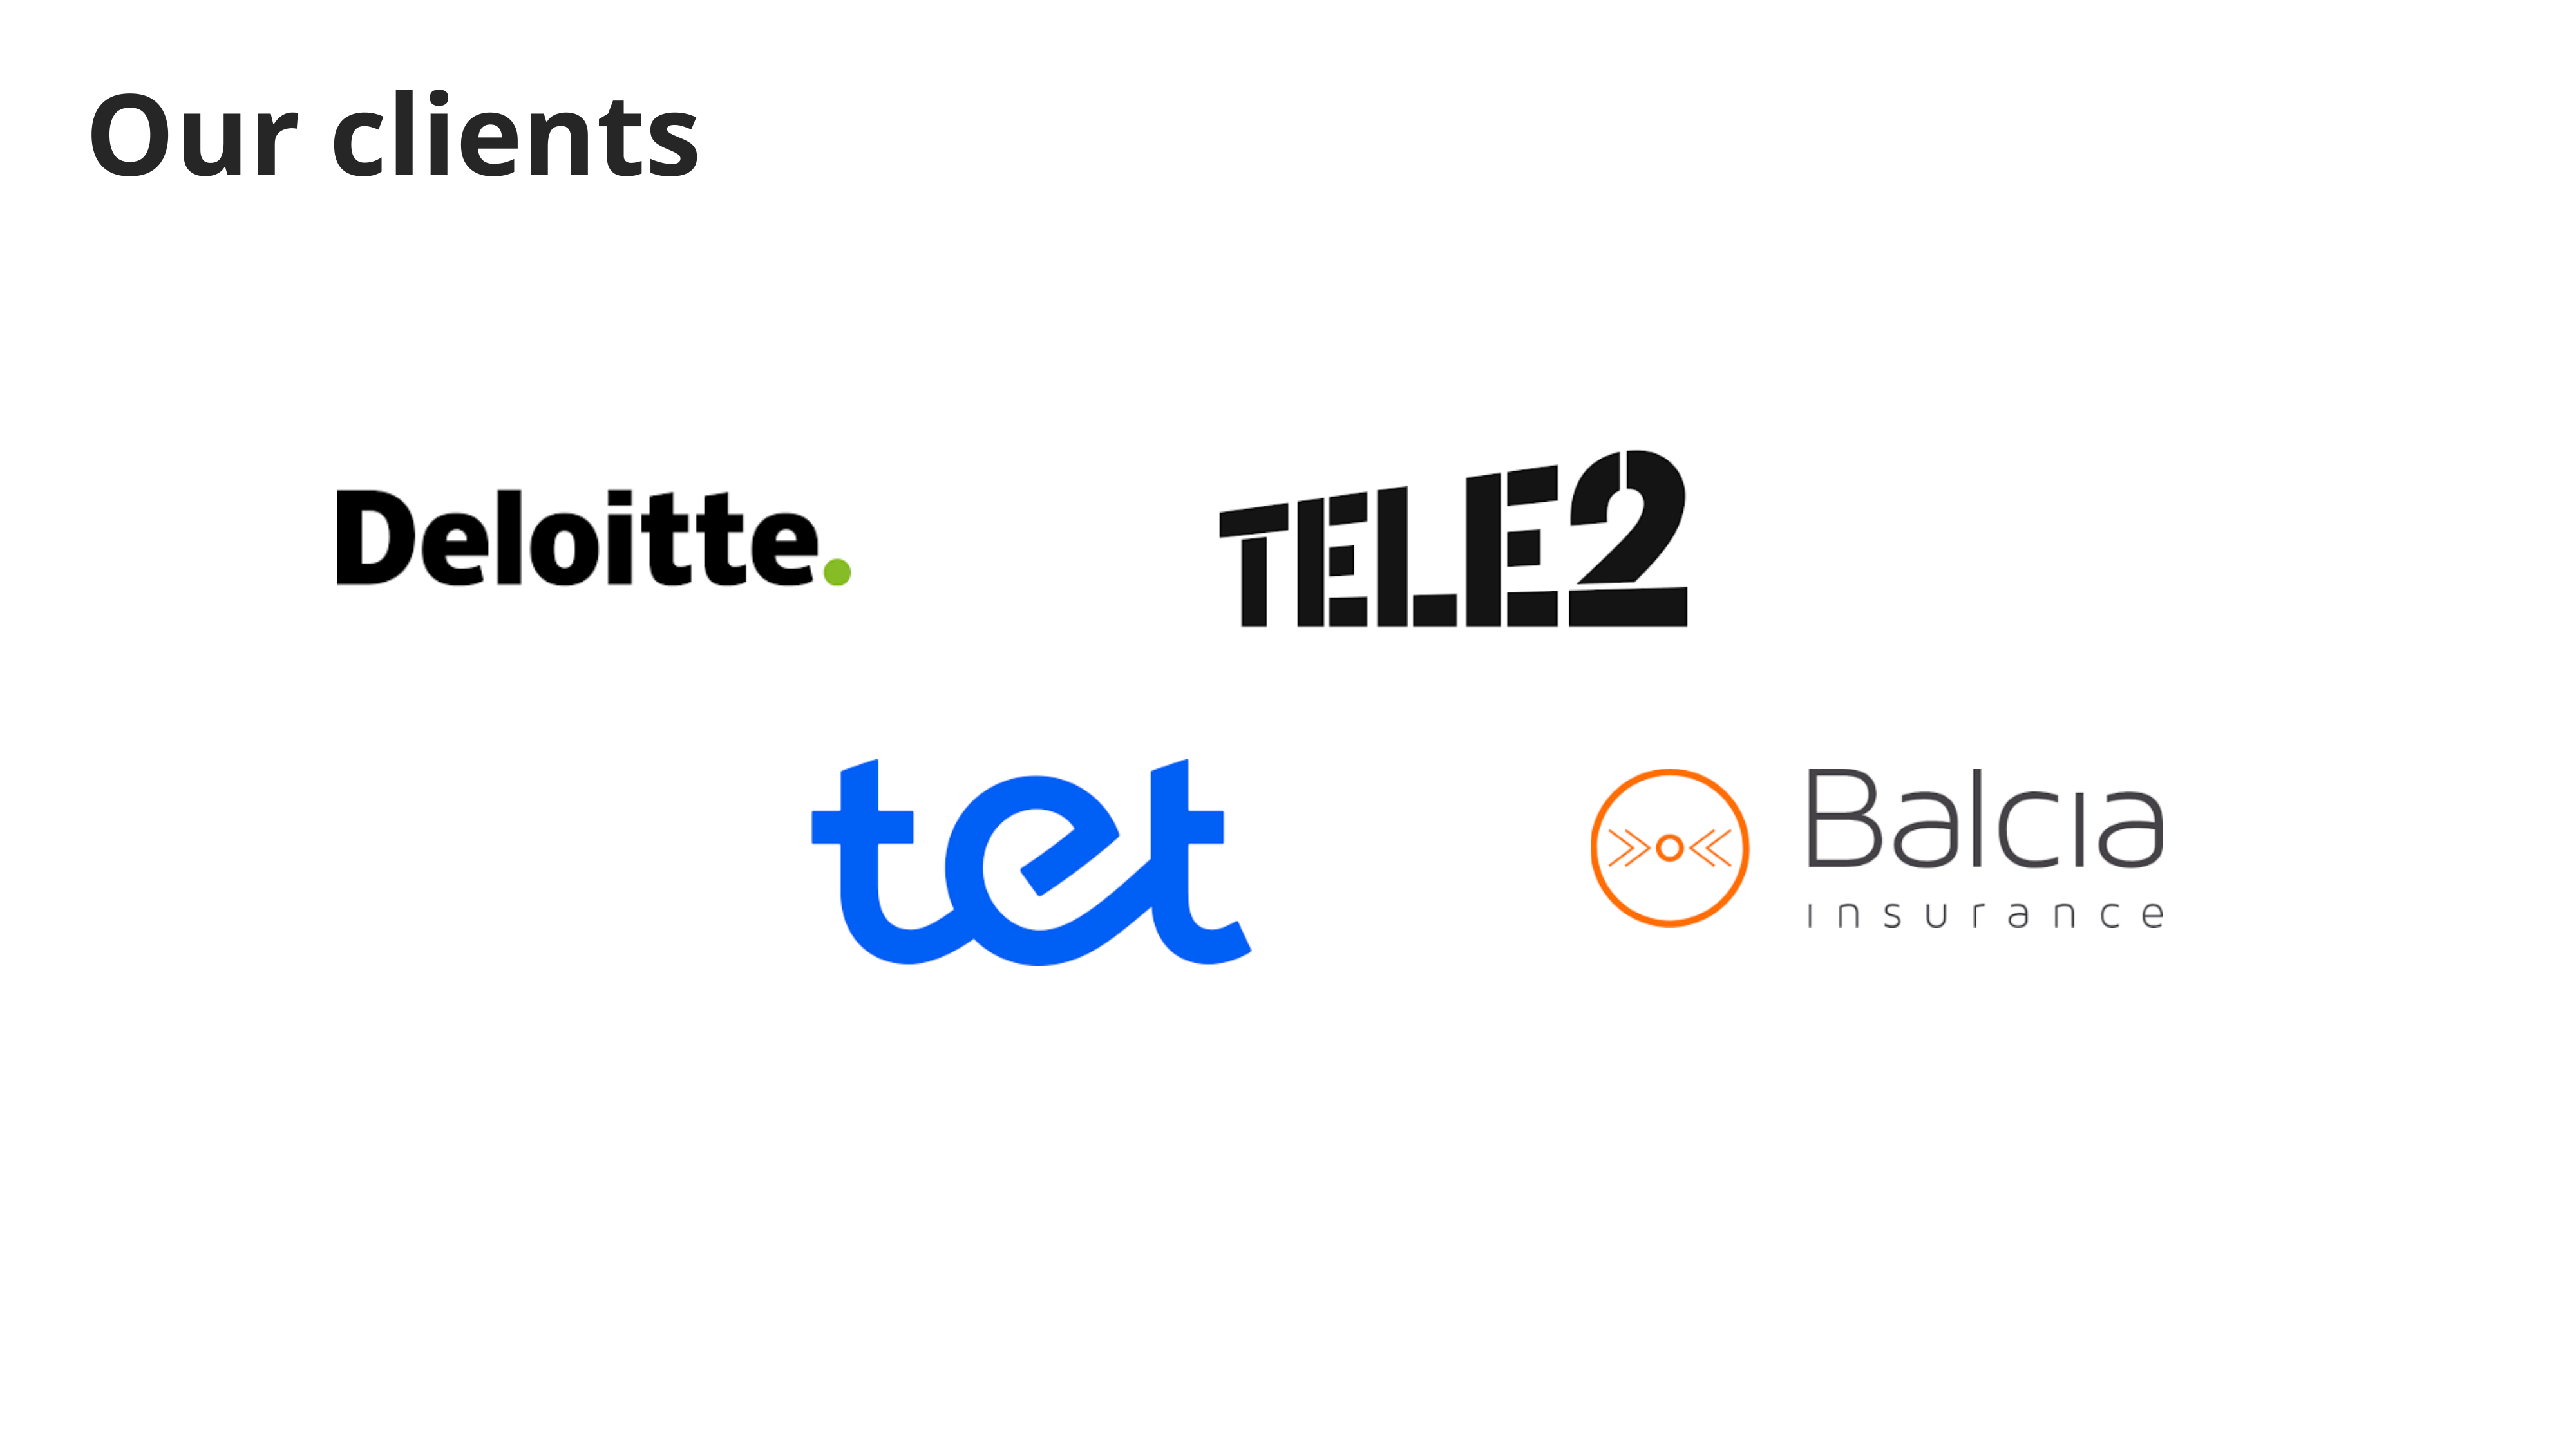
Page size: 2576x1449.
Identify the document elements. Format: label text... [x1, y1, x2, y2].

picture [1591, 769, 2163, 928]
picture [811, 759, 1252, 967]
picture [337, 402, 851, 674]
text_box Our clients [80, 57, 2525, 203]
picture [1213, 443, 1694, 633]
